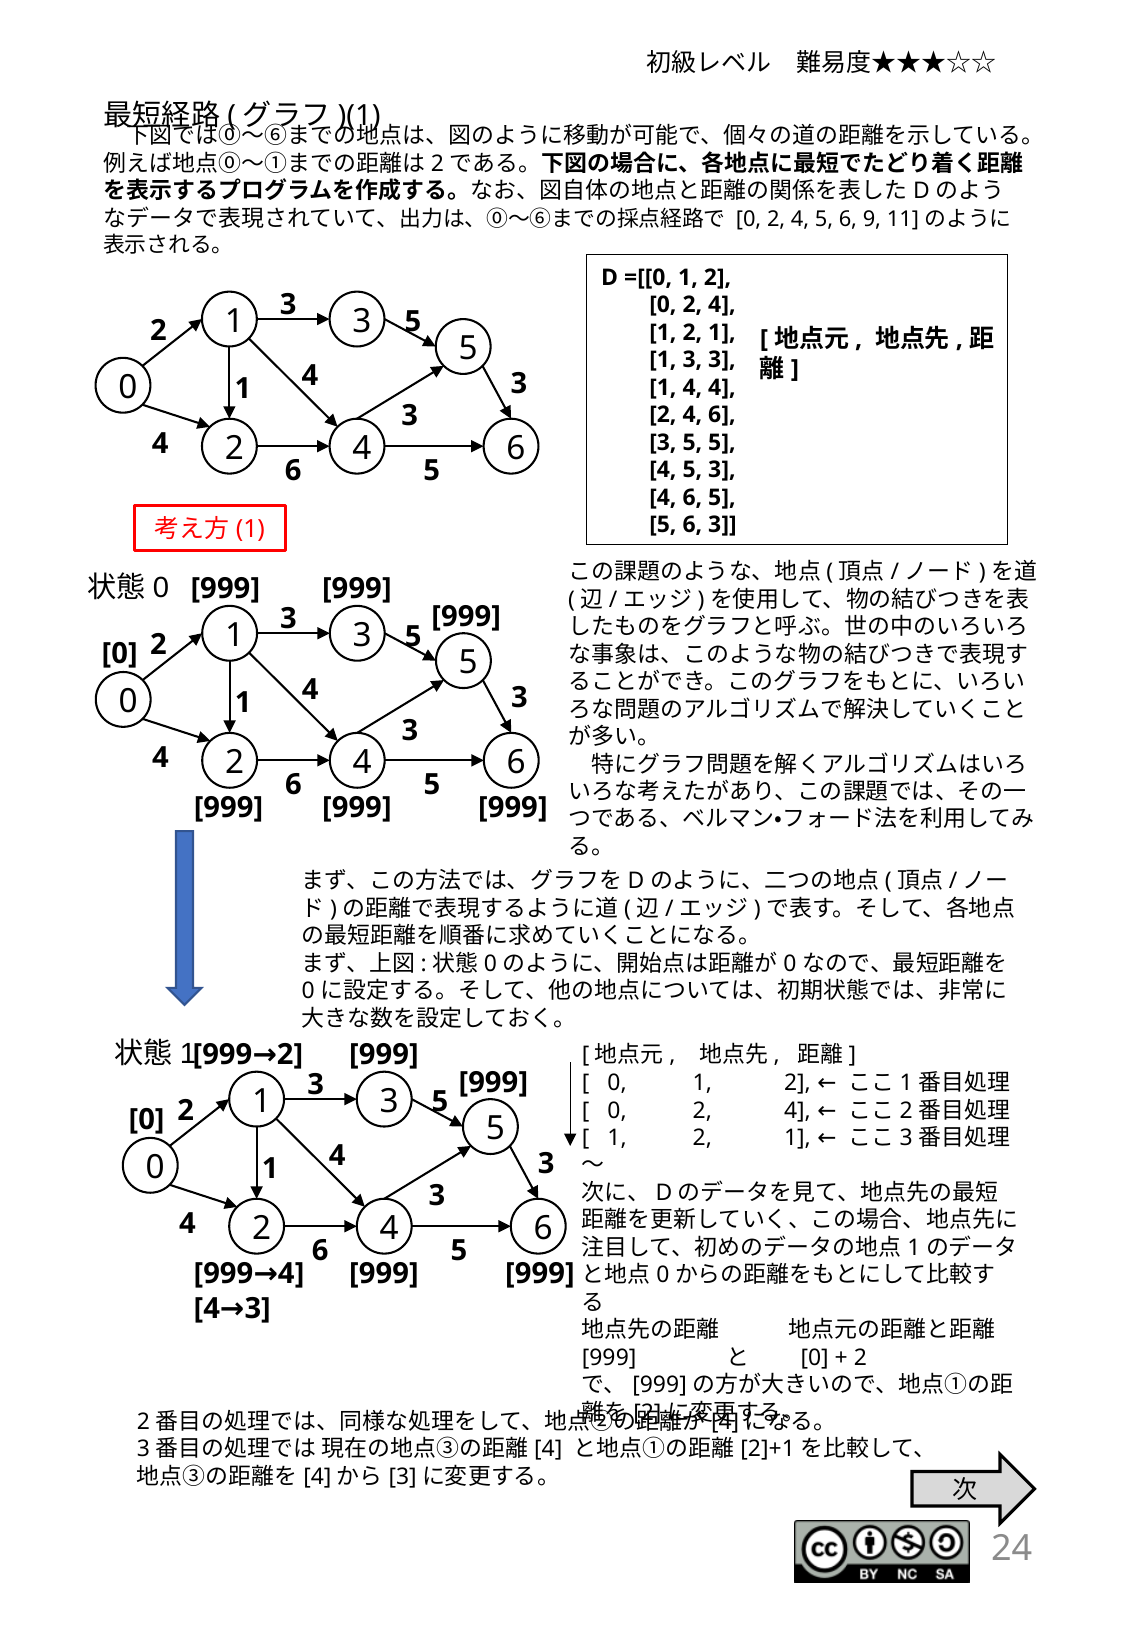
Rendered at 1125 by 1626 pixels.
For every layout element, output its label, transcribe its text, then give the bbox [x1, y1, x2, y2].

text_box まず、この方法では、グラフをDのように、二つの地点(頂点/ノード)の距離で表現するように道(辺/エッジ)で表す。そして、各地点の最短距離を順番に求めていくことになる。 まず、上図:状態0のように、開始点は距離が0なので、最短距離を0に設定する。そして、他の地点については、初期状態では、非常に大きな数を設定しておく。 [286, 858, 1034, 1032]
text_box 2番目の処理では、同様な処理をして、地点②の距離が[4]になる。 3番目の処理では 現在の地点③の距離[4] と地点①の距離[2]+1を比較して、地点③の距離を[4]から[3]に変更する。 [122, 1399, 971, 1497]
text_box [99, 1026, 618, 1368]
text_box [164, 832, 204, 1007]
text_box 下図では⓪～⑥までの地点は、図のように移動が可能で、個々の道の距離を示している。例えば地点⓪～①までの距離は2である。下図の場合に、各地点に最短でたどり着く距離を表示するプログラムを作成する。なお、図自体の地点と距離の関係を表したDのようなデータで表現されていて、出力は、⓪～⑥までの採点経路で [0, 2, 4, 5, 6, 9, 11]のように表示される。 [88, 113, 1040, 265]
text_box 考え方(1) [134, 505, 286, 551]
text_box [地点元, 地点先,距離] [745, 315, 1027, 390]
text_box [95, 278, 539, 495]
text_box 次 [910, 1486, 1036, 1526]
text_box 初級レベル 難易度★★★☆☆ [631, 39, 1048, 84]
picture [794, 1520, 970, 1583]
text_box D =[[0, 1, 2], [0, 2, 4], [1, 2, 1], [1, 3, 3], [1, 4, 4], [2, 4, 6], [3, 5, 5], [4, 5, 3], [4, 6, 5], [5, 6, 3]] [586, 254, 1008, 545]
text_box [72, 560, 591, 832]
text_box この課題のような、地点(頂点/ノード)を道(辺/エッジ)を使用して、物の結びつきを表したものをグラフと呼ぶ。世の中のいろいろな事象は、このような物の結びつきで表現することができ。このグラフをもとに、いろいろな問題のアルゴリズムで解決していくことが多い。 特にグラフ問題を解くアルゴリズムはいろいろな考えたがあり、この課題では、その一つである、ベルマン・フォード法を利用してみる。 [553, 549, 1057, 867]
text_box 最短経路(グラフ)(1) [88, 88, 959, 113]
slide_number 24 [794, 1506, 1048, 1593]
text_box [地点元, 地点先, 距離] [ 0, 1, 2], ← ここ1番目処理 [ 0, 2, 4], ← ここ2番目処理 [ 1, 2, 1], ← ここ3番目処理 ～ 次に、Dのデータを見て、地点先の最短距離を更新していく、この場合、地点先に注目して、初めのデータの地点1のデータと地点0からの距離をもとにして比較する 地点先の距離 地点元の距離と距離 [999] と [0] + 2 で、[999]の方が大きいので、地点①の距離を[2]に変更する。 [567, 1032, 1034, 1487]
